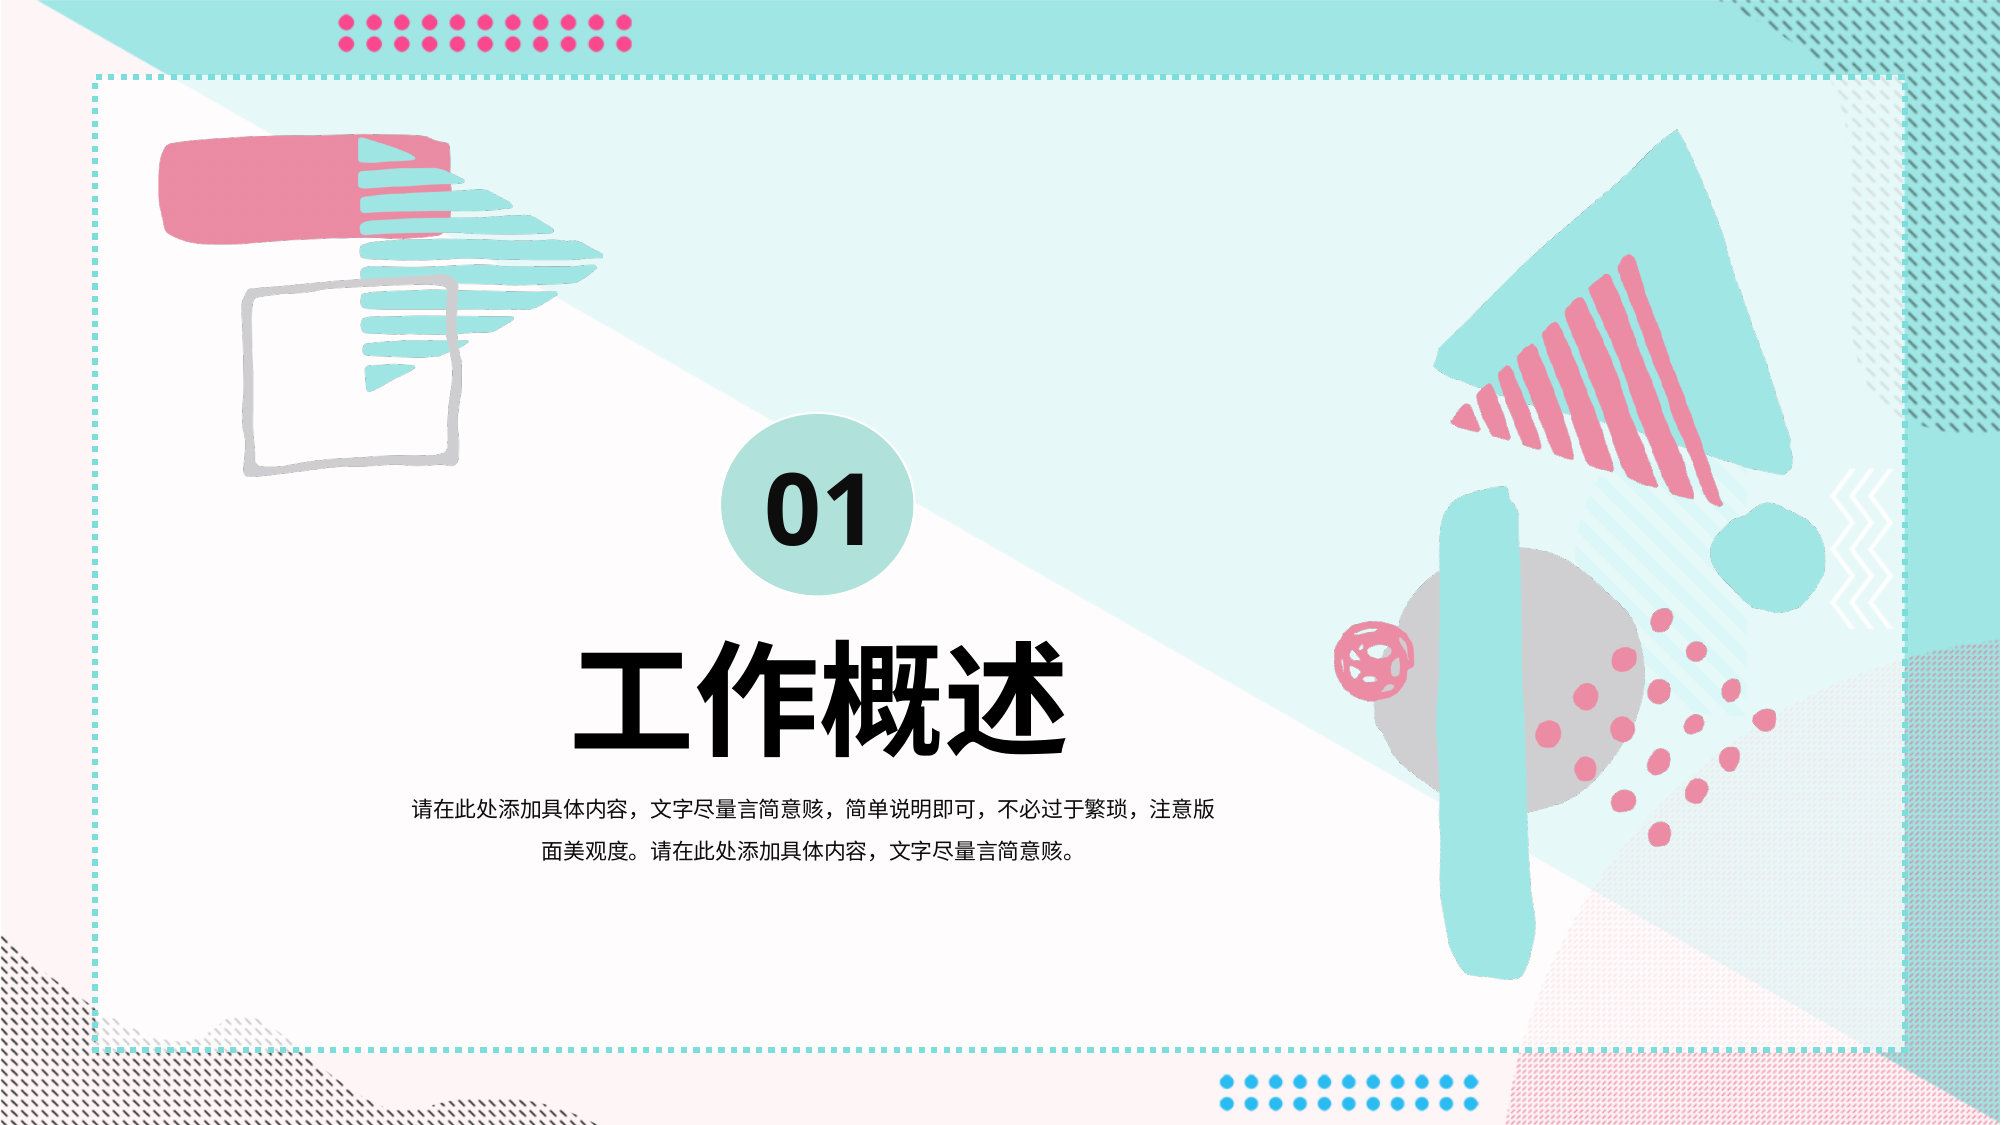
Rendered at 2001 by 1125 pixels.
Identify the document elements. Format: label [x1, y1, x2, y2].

picture [1209, 307, 1957, 820]
picture [209, 82, 552, 527]
text_box [0, 0, 2000, 1125]
text_box [95, 74, 1905, 1053]
text_box [720, 412, 915, 597]
